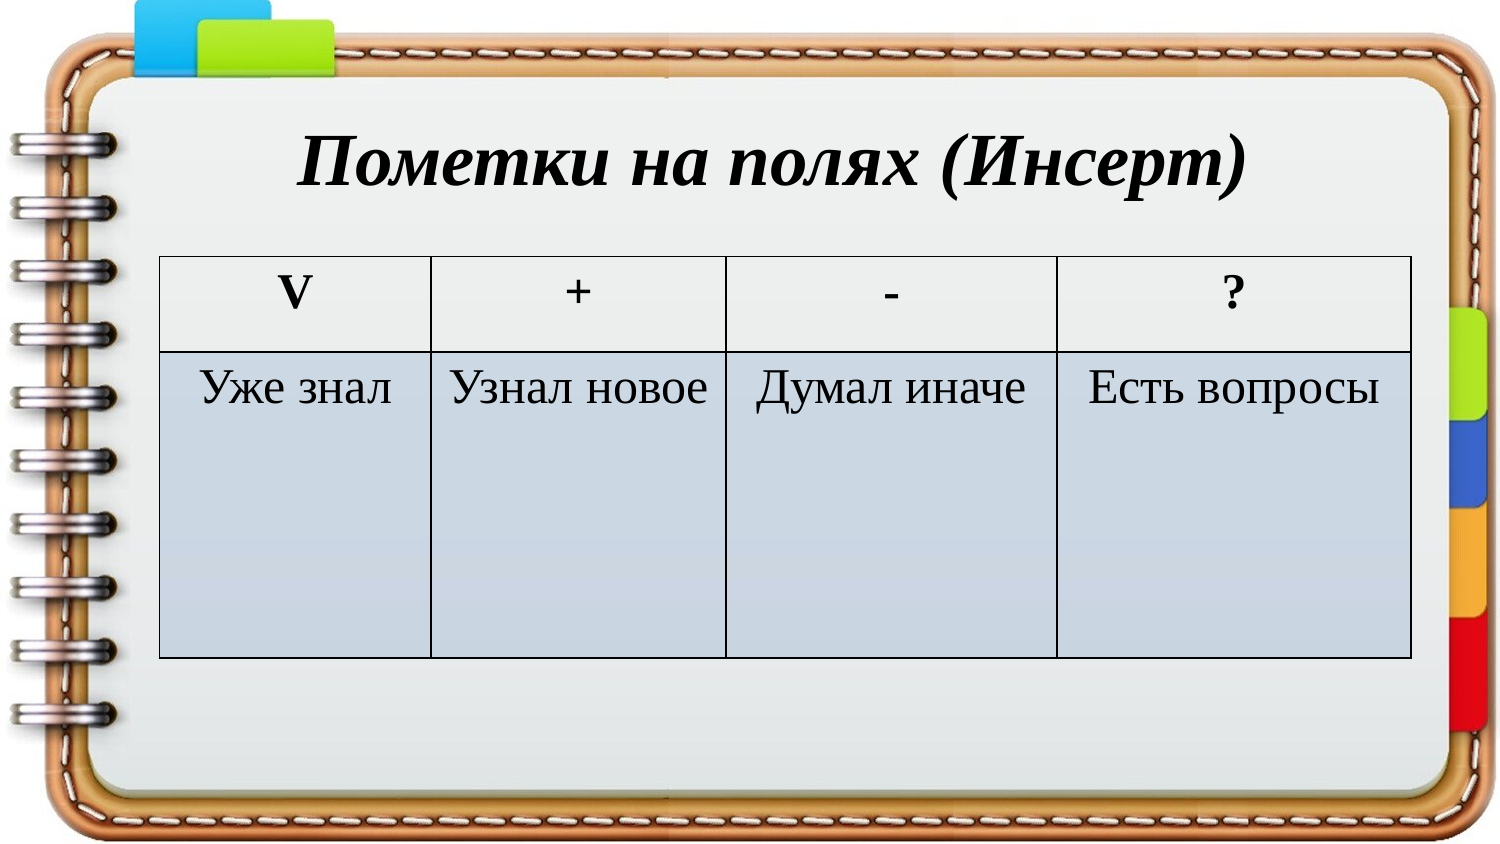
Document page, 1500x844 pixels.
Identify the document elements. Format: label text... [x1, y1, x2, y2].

table_header V [160, 257, 430, 351]
table_header ? [1058, 257, 1410, 351]
table_cell Уже знал [160, 353, 430, 657]
table_header + [432, 257, 725, 351]
picture [0, 0, 1500, 844]
table_cell Есть вопросы [1058, 353, 1410, 657]
table_cell Думал иначе [727, 353, 1056, 657]
table_header - [727, 257, 1056, 351]
text_box Пометки на полях (Инсерт) [282, 102, 1265, 208]
table_cell Узнал новое [432, 353, 725, 657]
